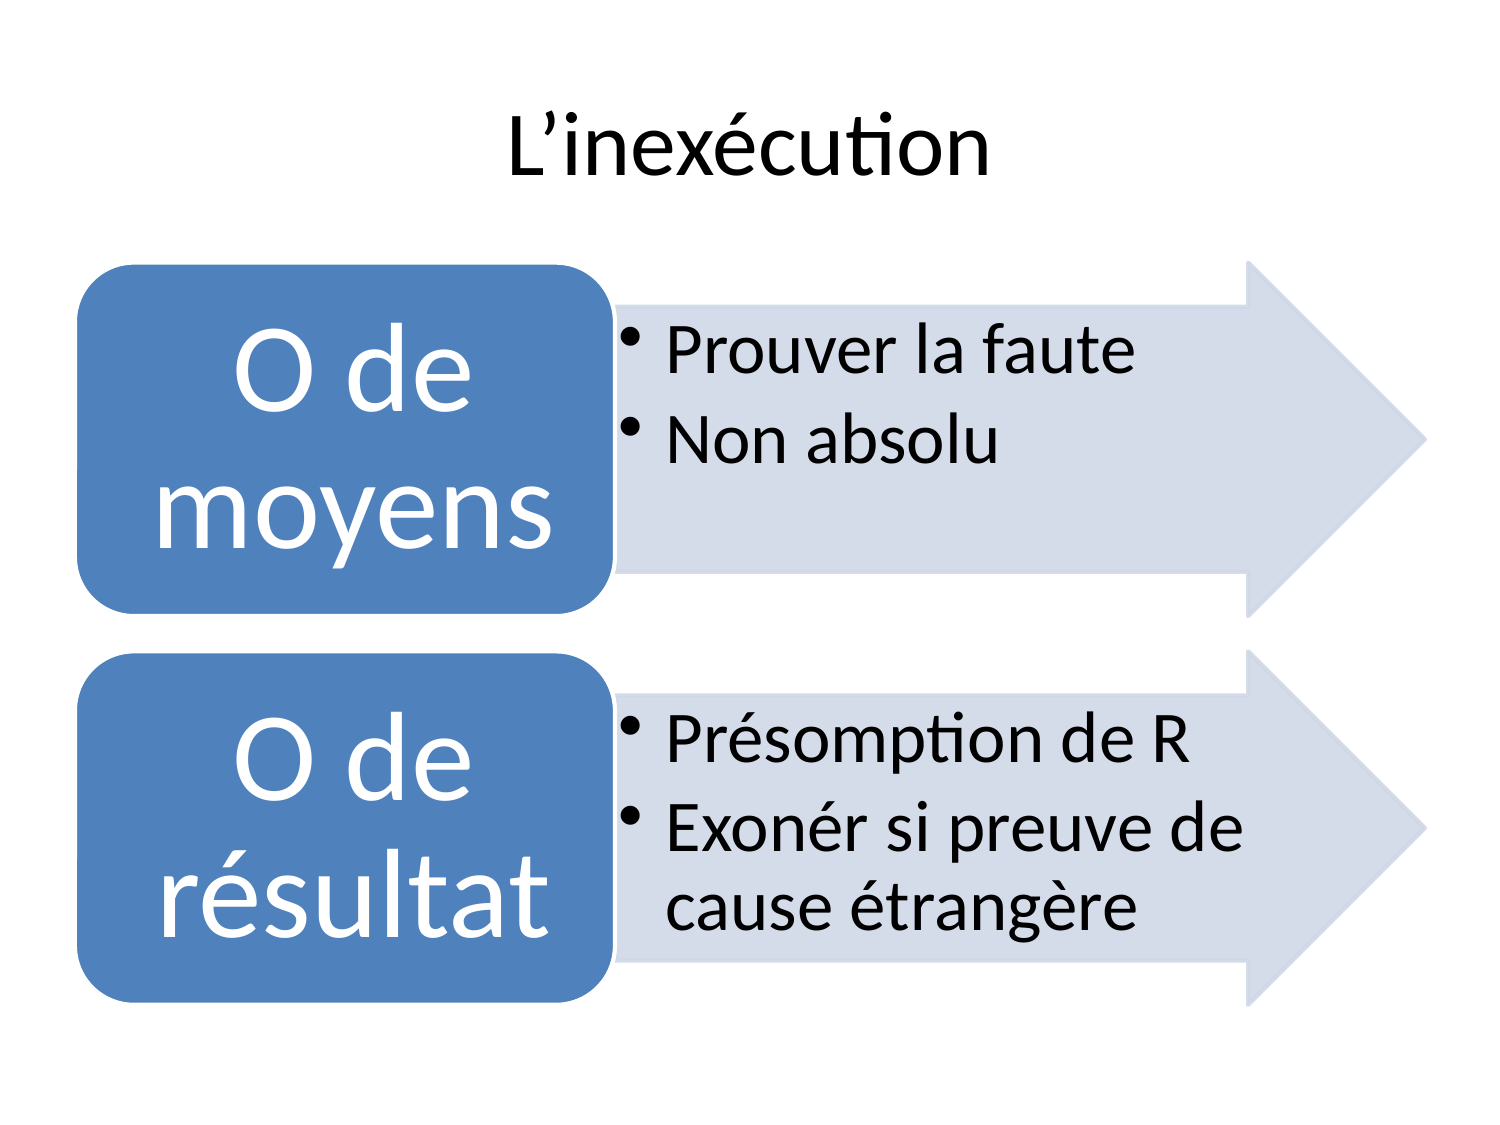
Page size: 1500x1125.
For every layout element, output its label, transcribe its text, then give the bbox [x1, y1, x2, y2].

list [74, 262, 1426, 1006]
title L’inexécution [75, 45, 1425, 233]
